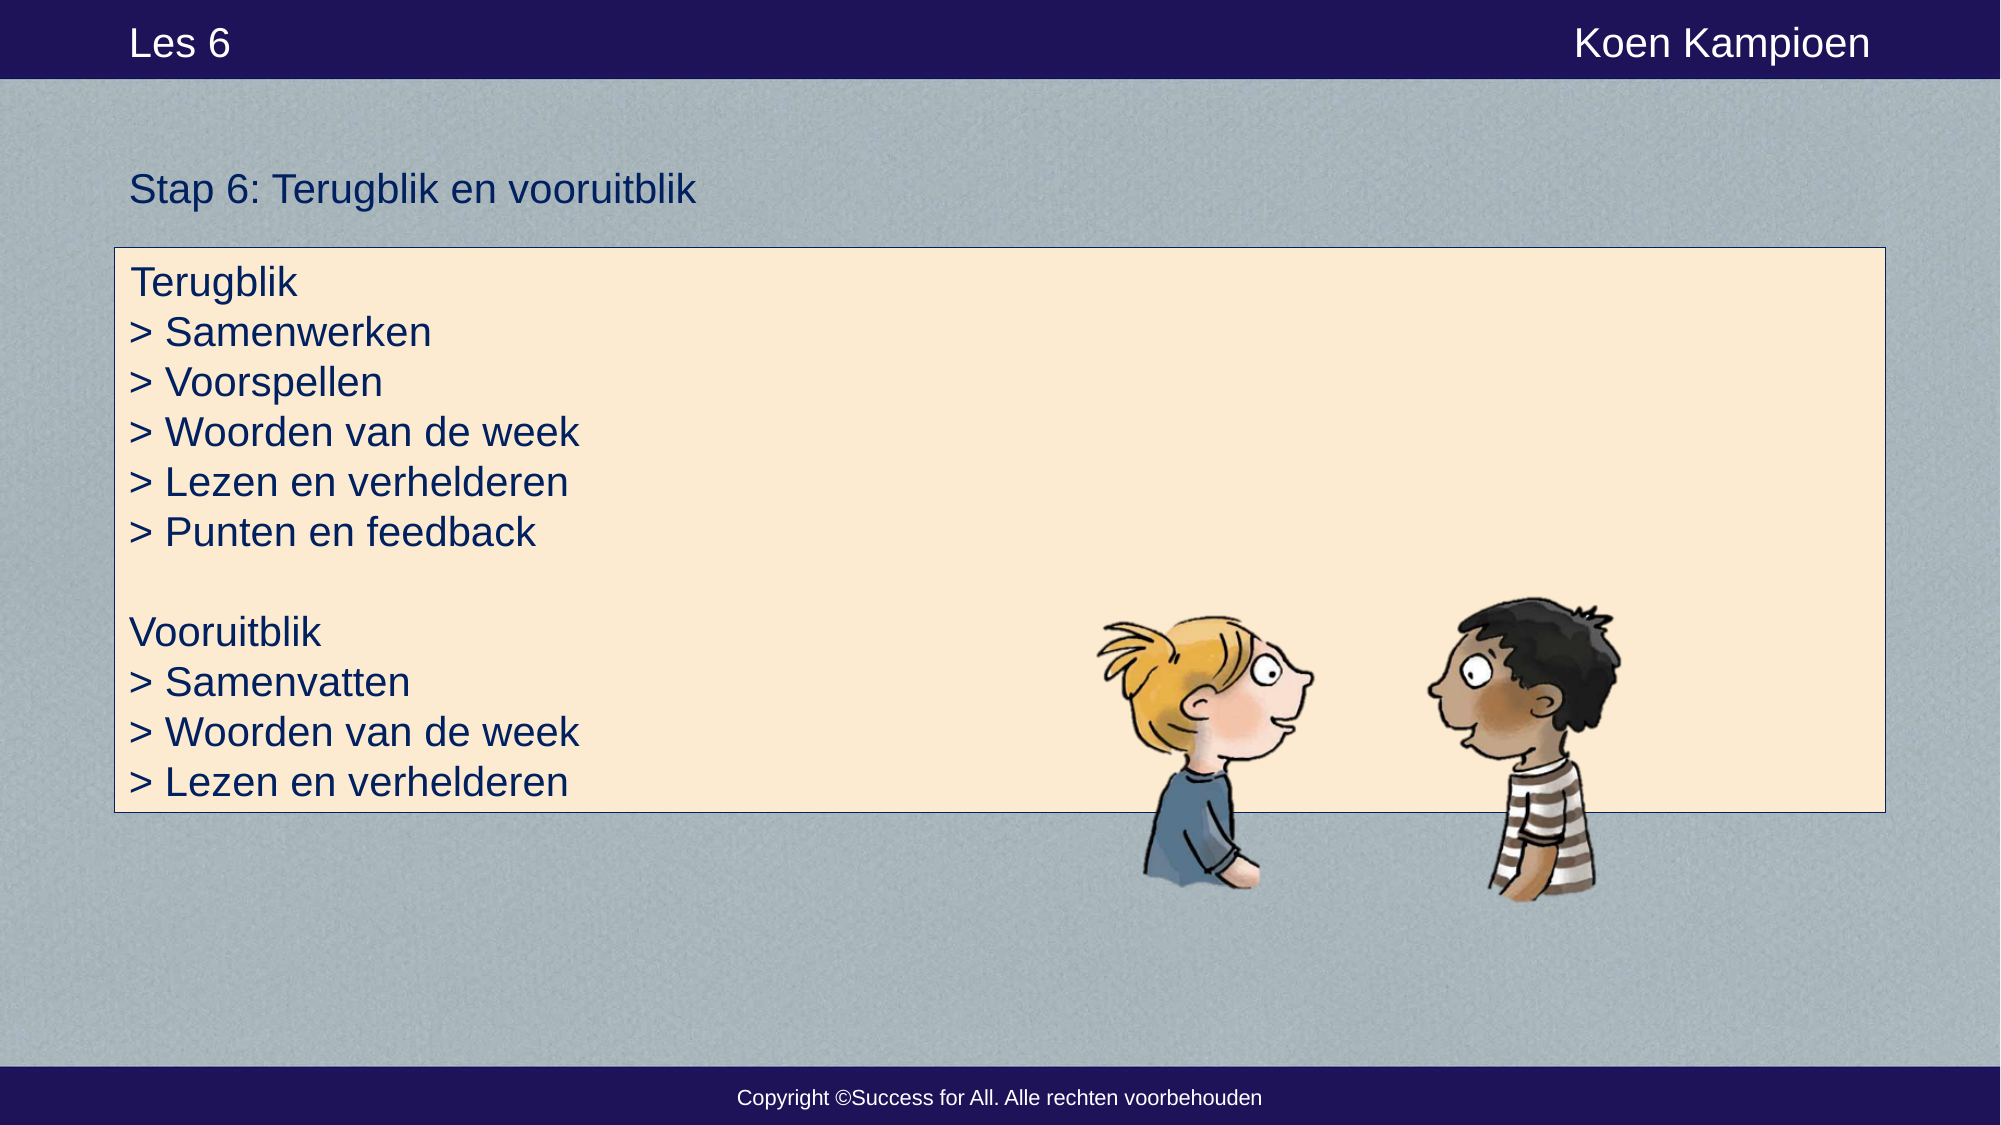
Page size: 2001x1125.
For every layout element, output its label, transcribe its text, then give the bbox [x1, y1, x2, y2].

text_box Copyright ©Success for All. Alle rechten voorbehouden [0, 1076, 2000, 1125]
text_box Les 6 [114, 8, 354, 73]
picture [0, 0, 2001, 1125]
text_box Terugblik > Samenwerken > Voorspellen > Woorden van de week > Lezen en verhelderen > Punten en feedback Vooruitblik > Samenvatten > Woorden van de week > Lezen en verhelderen [114, 247, 1886, 813]
text_box Koen Kampioen [999, 8, 1886, 73]
text_box Stap 6: Terugblik en vooruitblik [114, 154, 907, 220]
